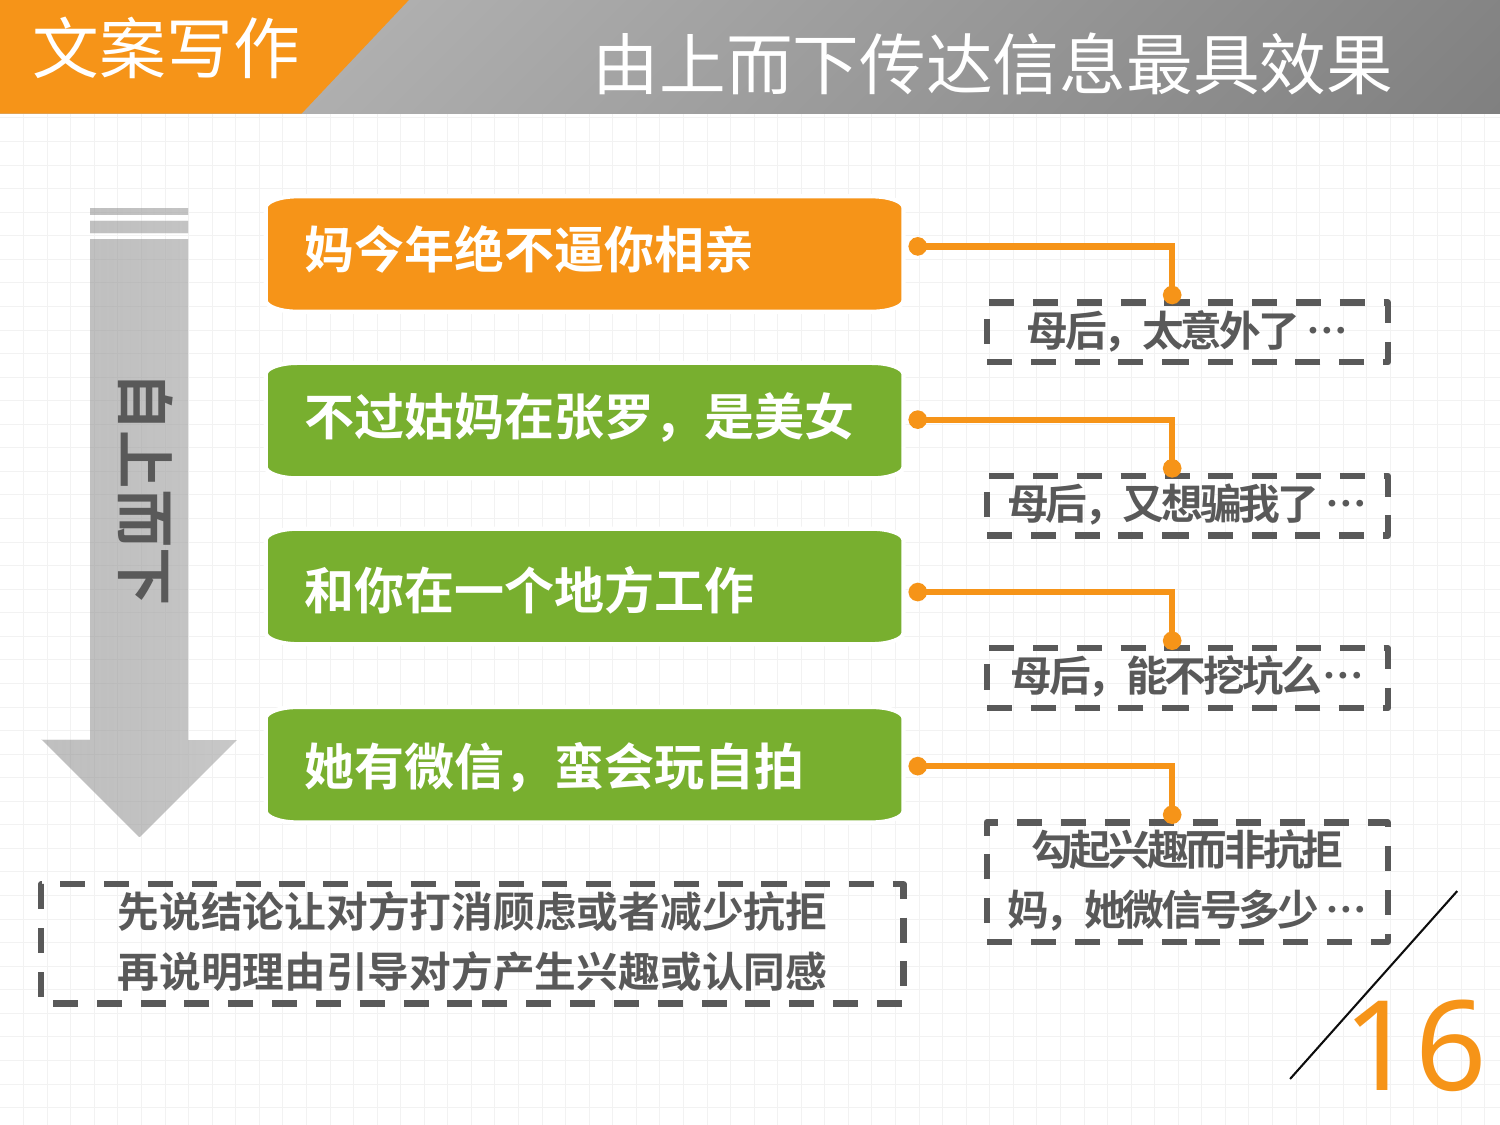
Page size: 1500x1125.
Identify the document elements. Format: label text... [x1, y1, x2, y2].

title 由上而下传达信息最具效果 [561, 0, 1425, 126]
text_box 16 [1328, 958, 1500, 1124]
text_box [917, 765, 1176, 815]
text_box 母后，能不挖坑么… [986, 648, 1388, 709]
text_box 母后，太意外了 … [986, 302, 1388, 363]
text_box 和你在一个地方工作 [289, 551, 875, 627]
text_box 她有微信，蛮会玩自拍 [289, 727, 875, 803]
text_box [40, 207, 237, 837]
text_box [263, 526, 906, 647]
text_box [263, 360, 906, 481]
text_box [263, 194, 906, 314]
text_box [917, 246, 1176, 296]
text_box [917, 419, 1176, 469]
text_box [263, 704, 906, 825]
text_box 勾起兴趣而非抗拒 妈，她微信号多少 … [986, 822, 1388, 942]
text_box 不过姑妈在张罗，是美女 [289, 377, 904, 453]
text_box 先说结论让对方打消顾虑或者减少抗拒 再说明理由引导对方产生兴趣或认同感 [41, 884, 904, 1004]
text_box 文案写作 [18, 0, 384, 95]
text_box 母后，又想骗我了 … [986, 475, 1388, 536]
text_box 妈今年绝不逼你相亲 [289, 211, 875, 286]
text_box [917, 591, 1176, 641]
